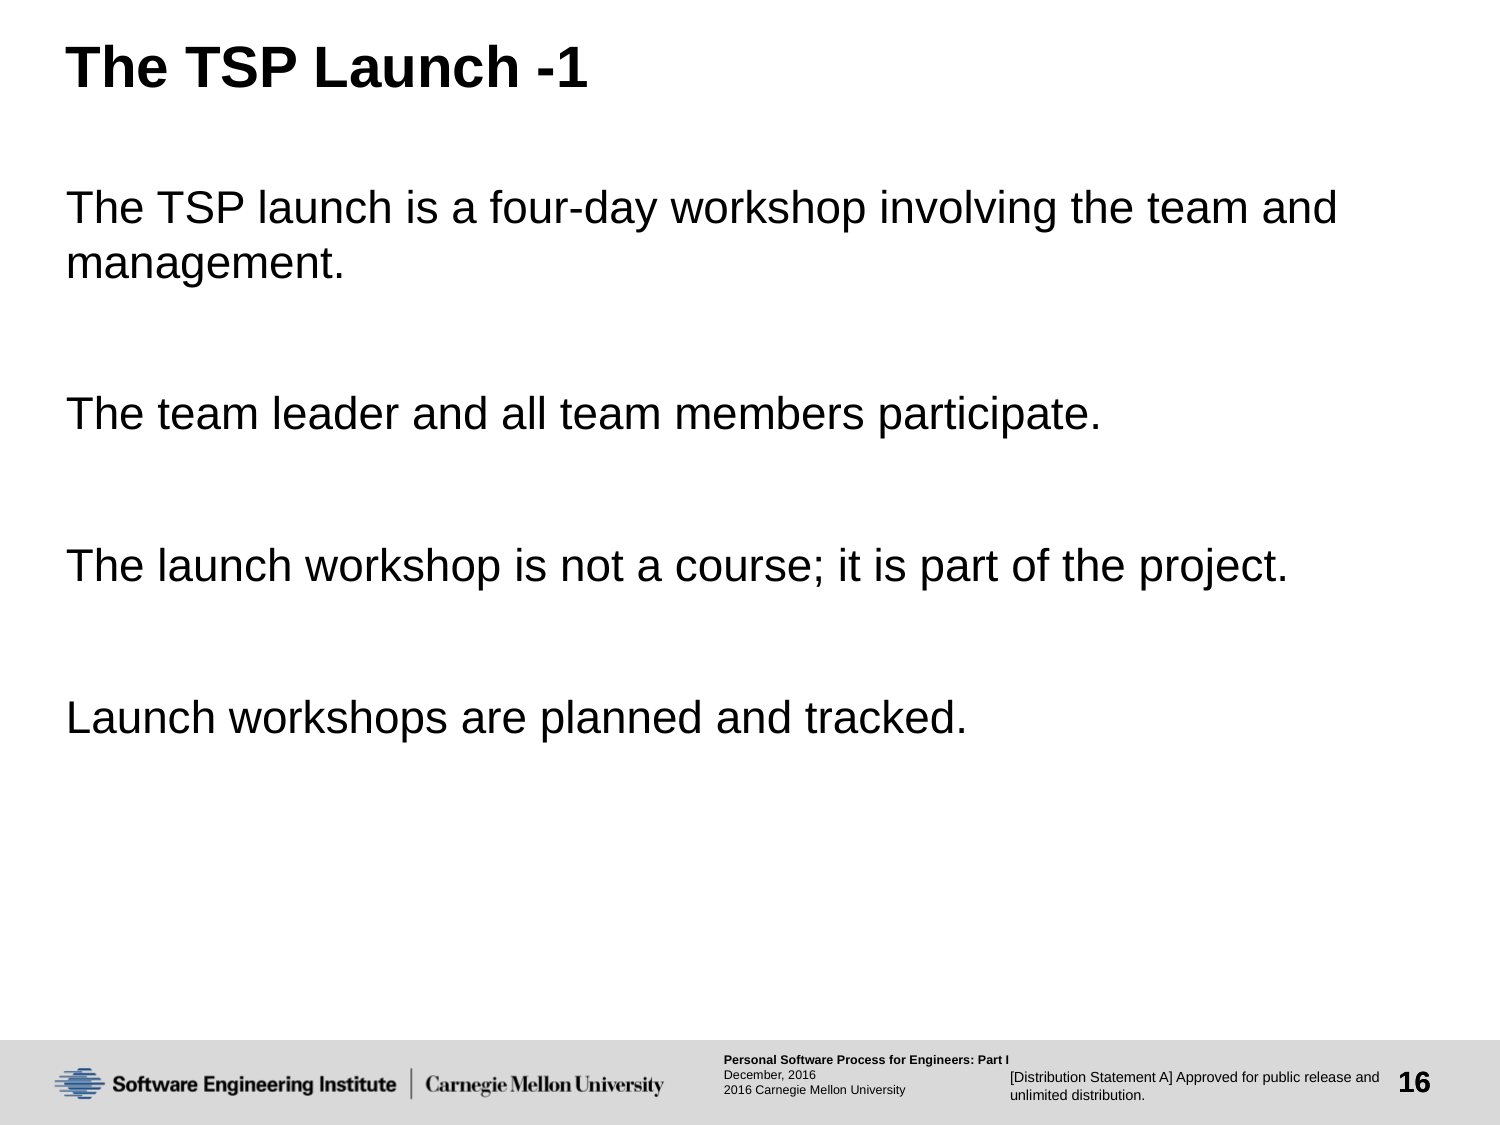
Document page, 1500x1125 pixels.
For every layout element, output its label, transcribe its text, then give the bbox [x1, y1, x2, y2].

title The TSP Launch -1 [65, 37, 1313, 148]
list The TSP launch is a four-day workshop involving the team and management. The team leader and all team members participate. The launch workshop is not a course; it is part of the project. Launch workshops are planned and tracked. [65, 177, 1431, 1000]
picture [46, 1061, 673, 1104]
